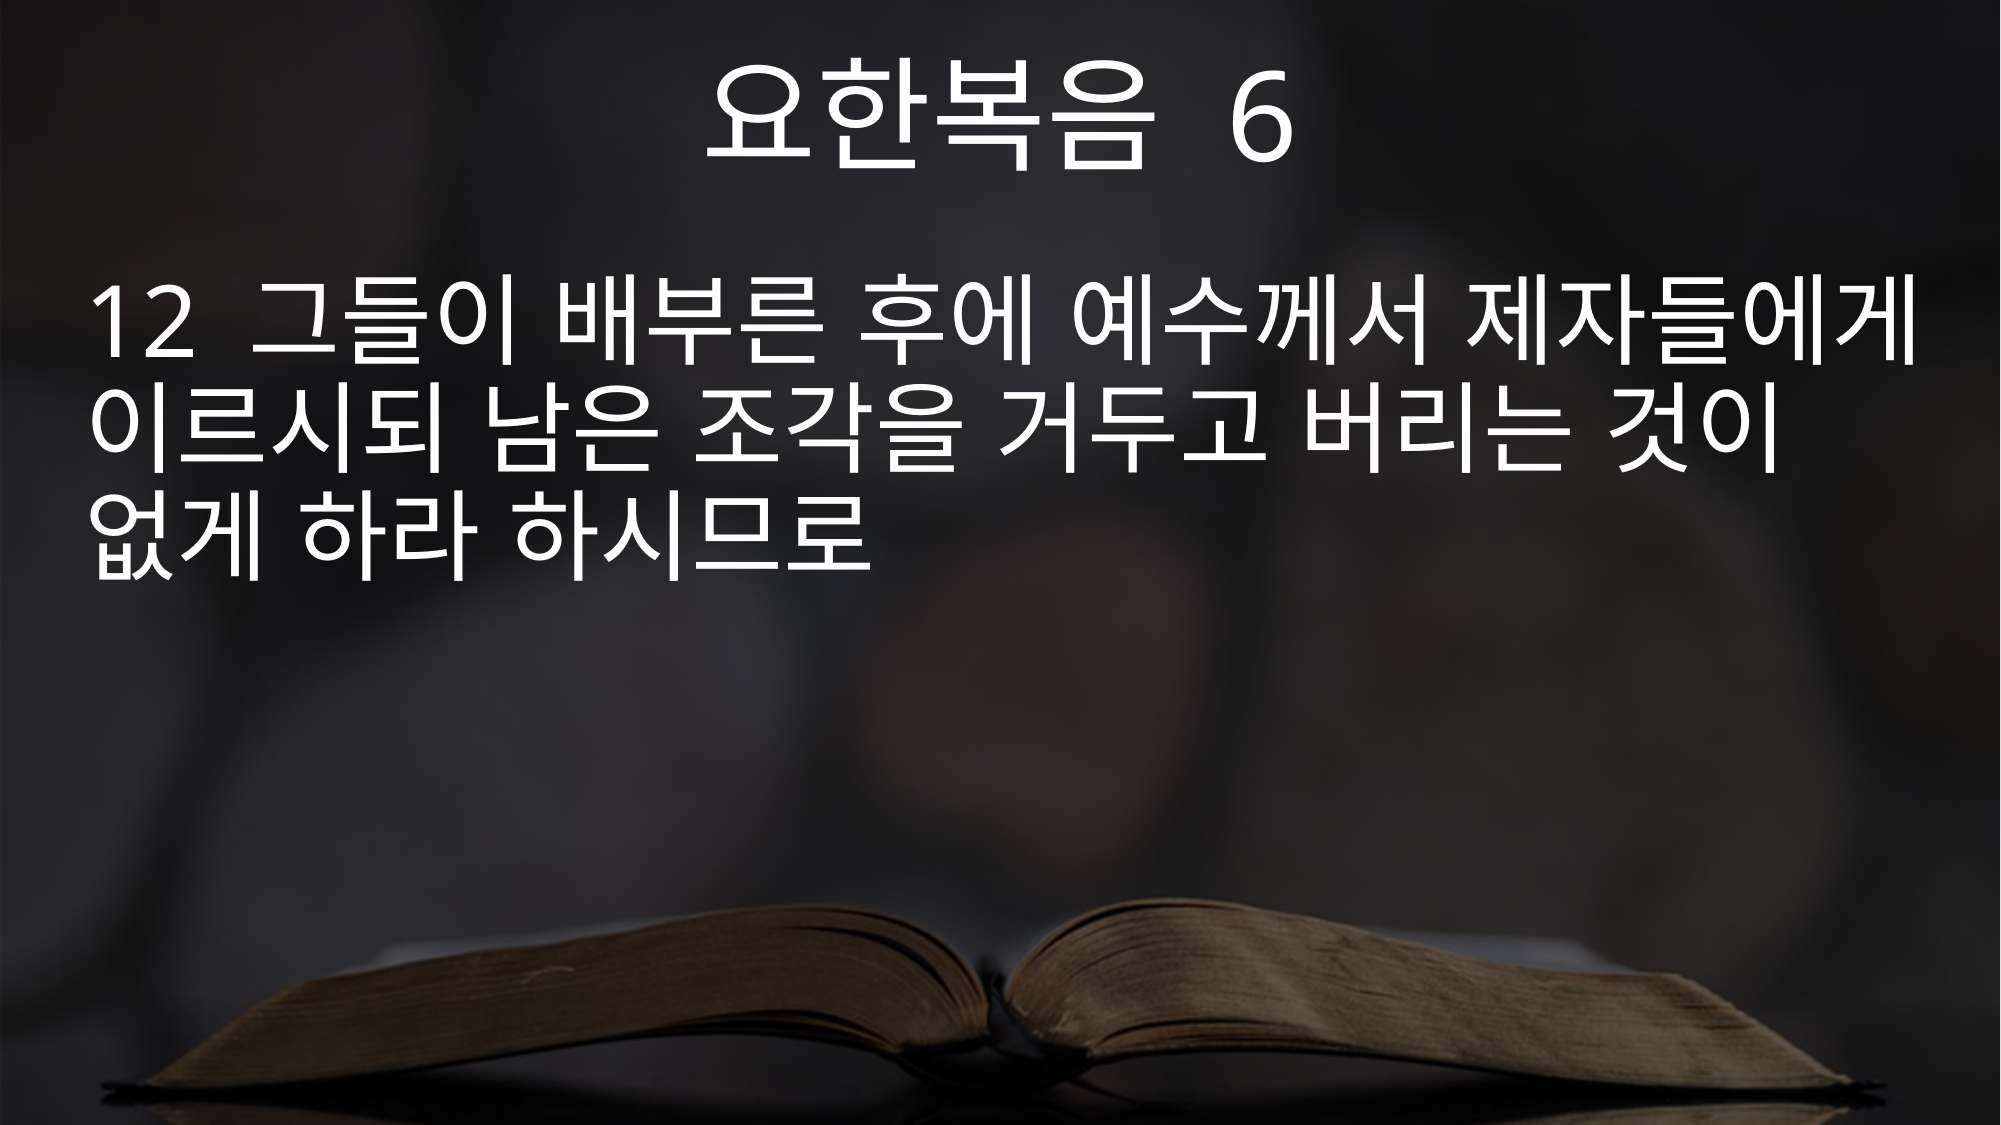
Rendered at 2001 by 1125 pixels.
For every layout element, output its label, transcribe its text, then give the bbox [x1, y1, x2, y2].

picture [0, 0, 2001, 1125]
list 12 그들이 배부른 후에 예수께서 제자들에게 이르시되 남은 조각을 거두고 버리는 것이 없게 하라 하시므로 [69, 263, 1953, 423]
footer 요한복음 6 [0, 32, 2000, 192]
